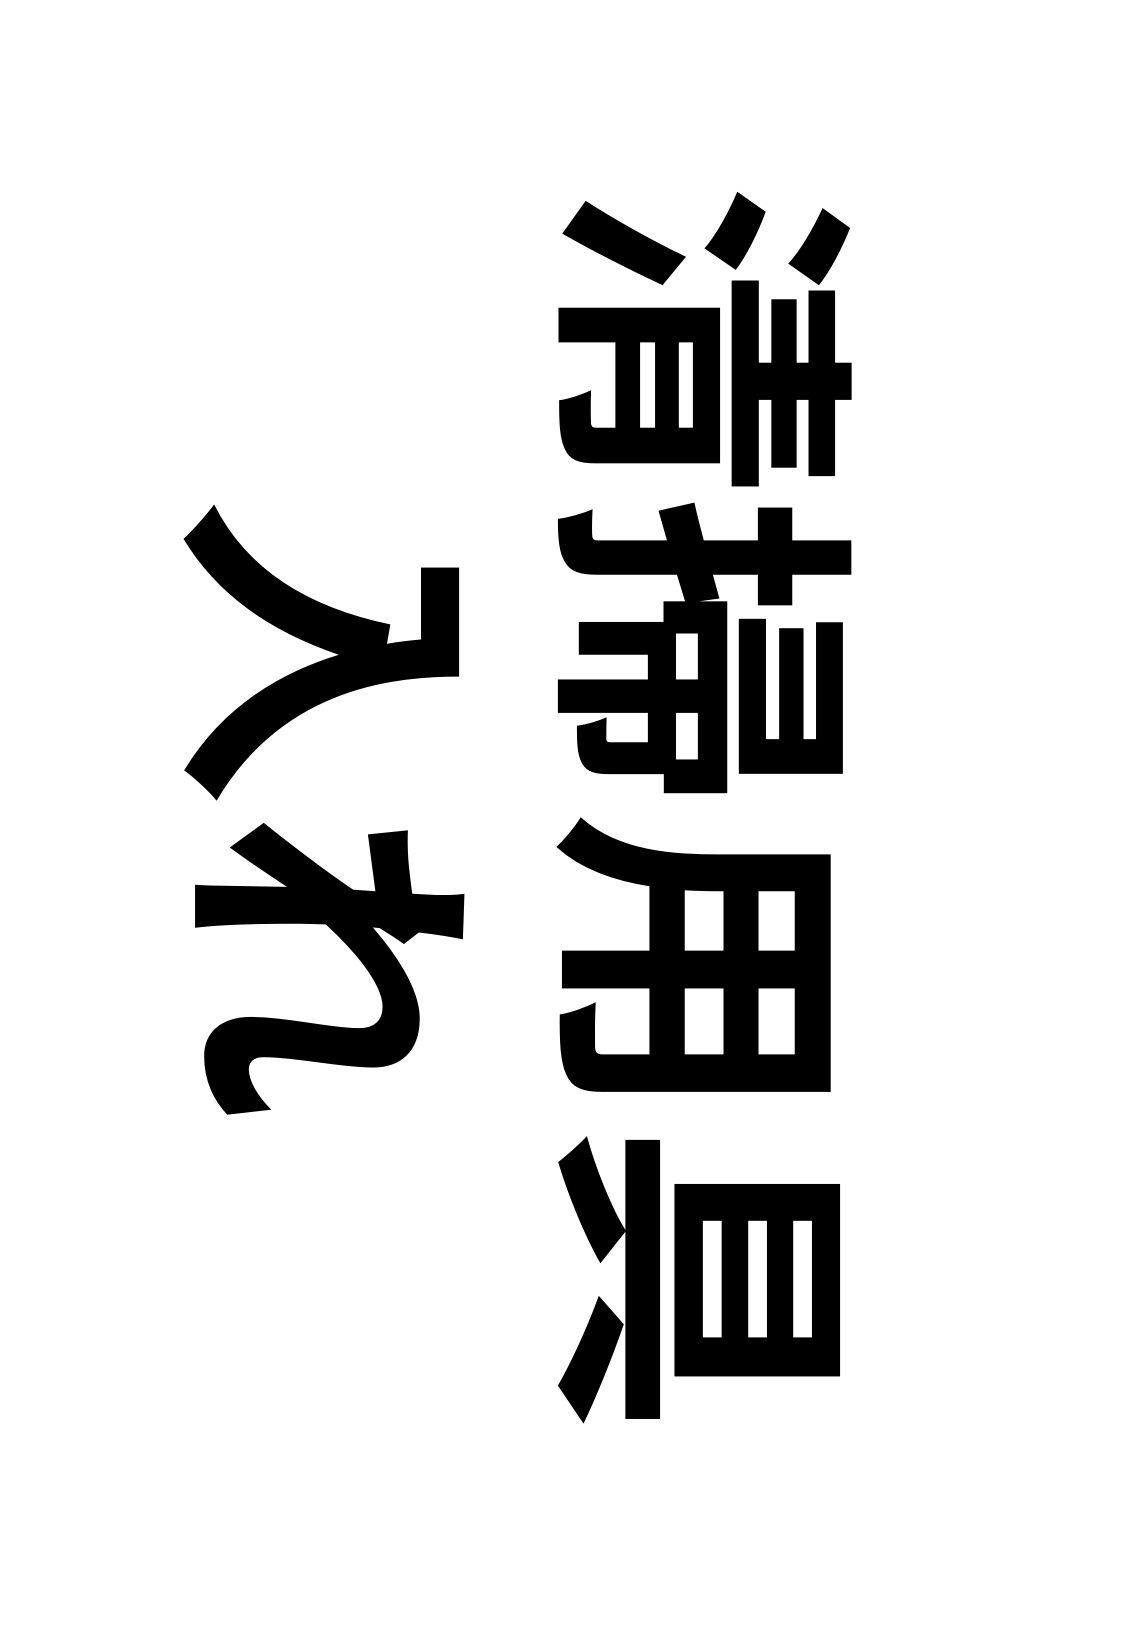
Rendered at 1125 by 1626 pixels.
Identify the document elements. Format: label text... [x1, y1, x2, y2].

text_box 清掃用具 入れ [141, 120, 930, 1499]
